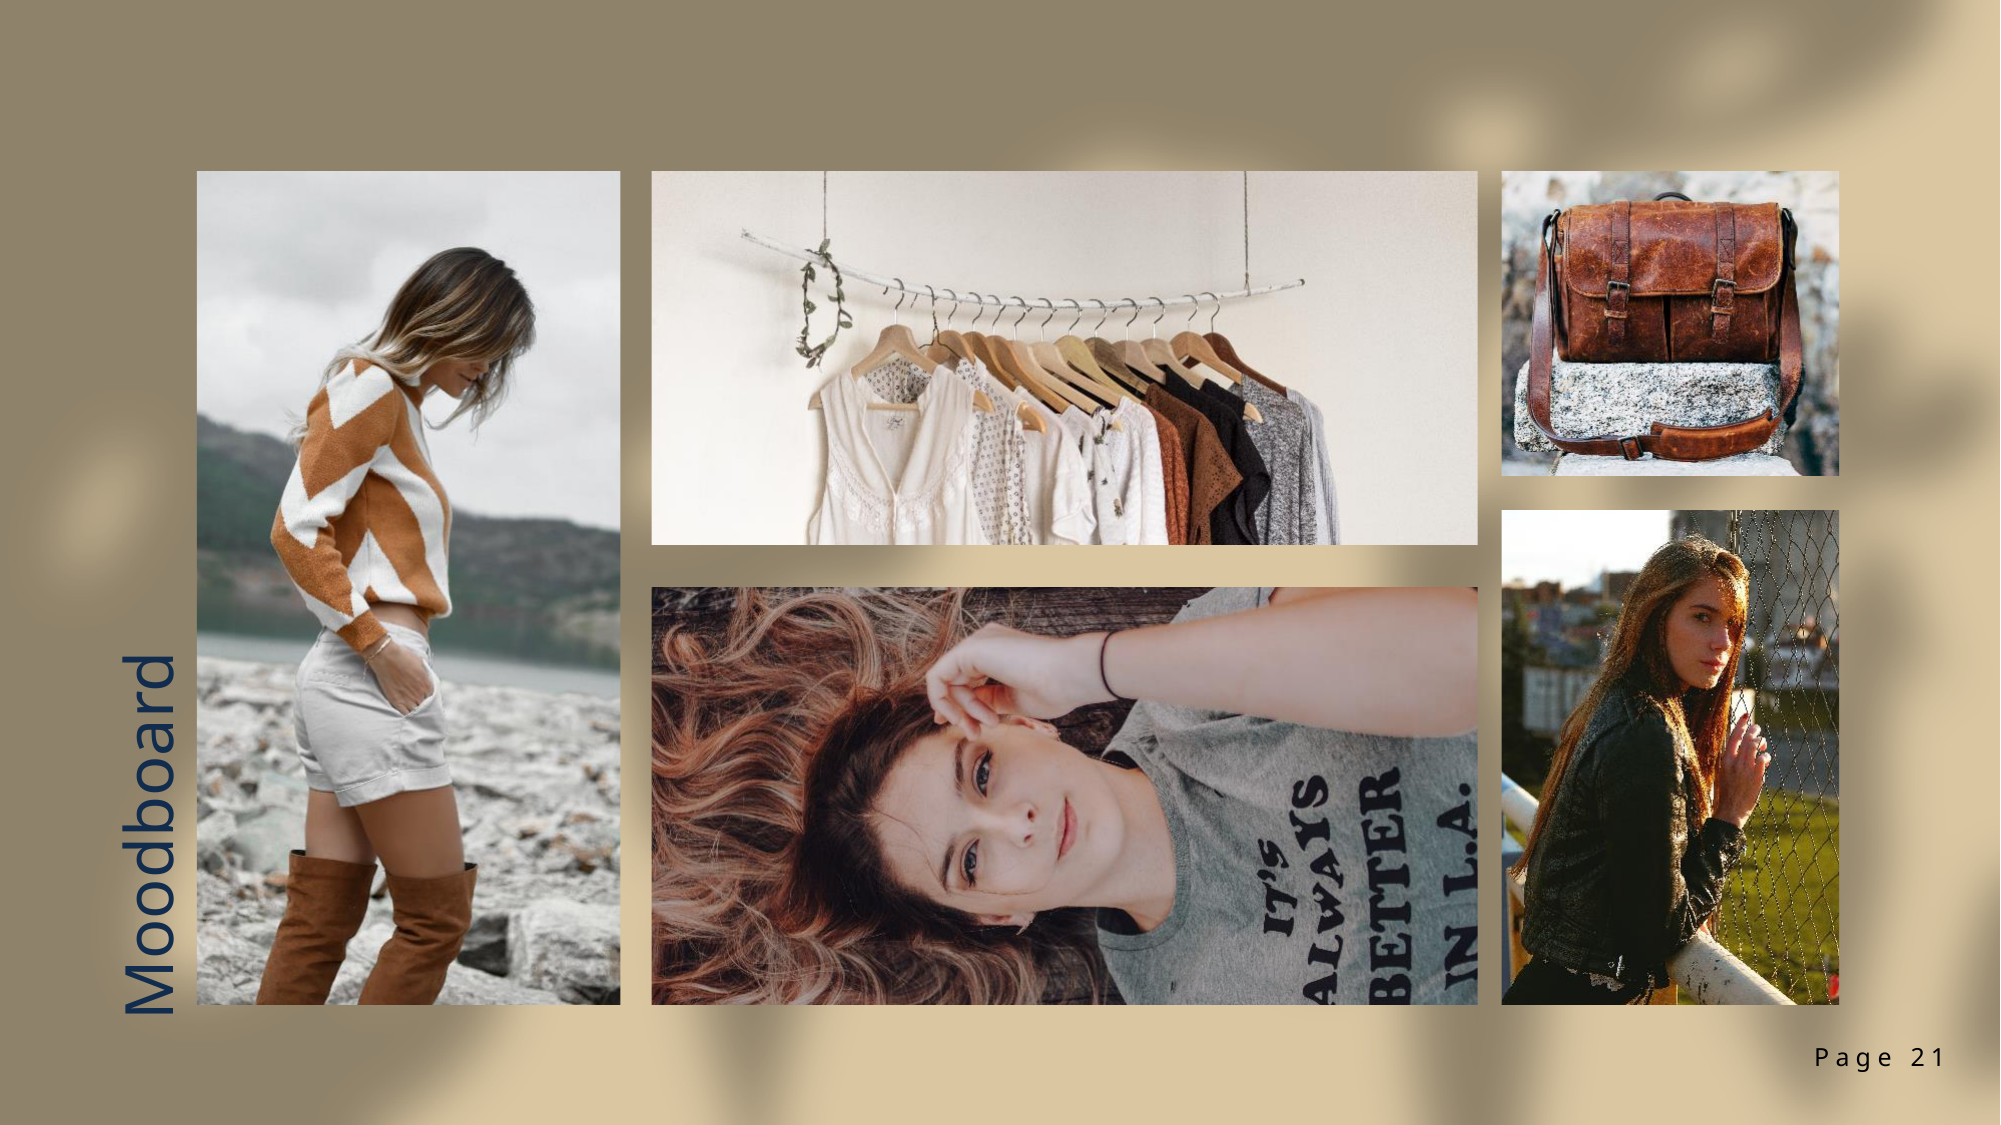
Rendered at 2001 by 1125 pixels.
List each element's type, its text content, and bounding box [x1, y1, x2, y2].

picture [0, 0, 2000, 1125]
text_box Moodboard [99, 358, 232, 1035]
